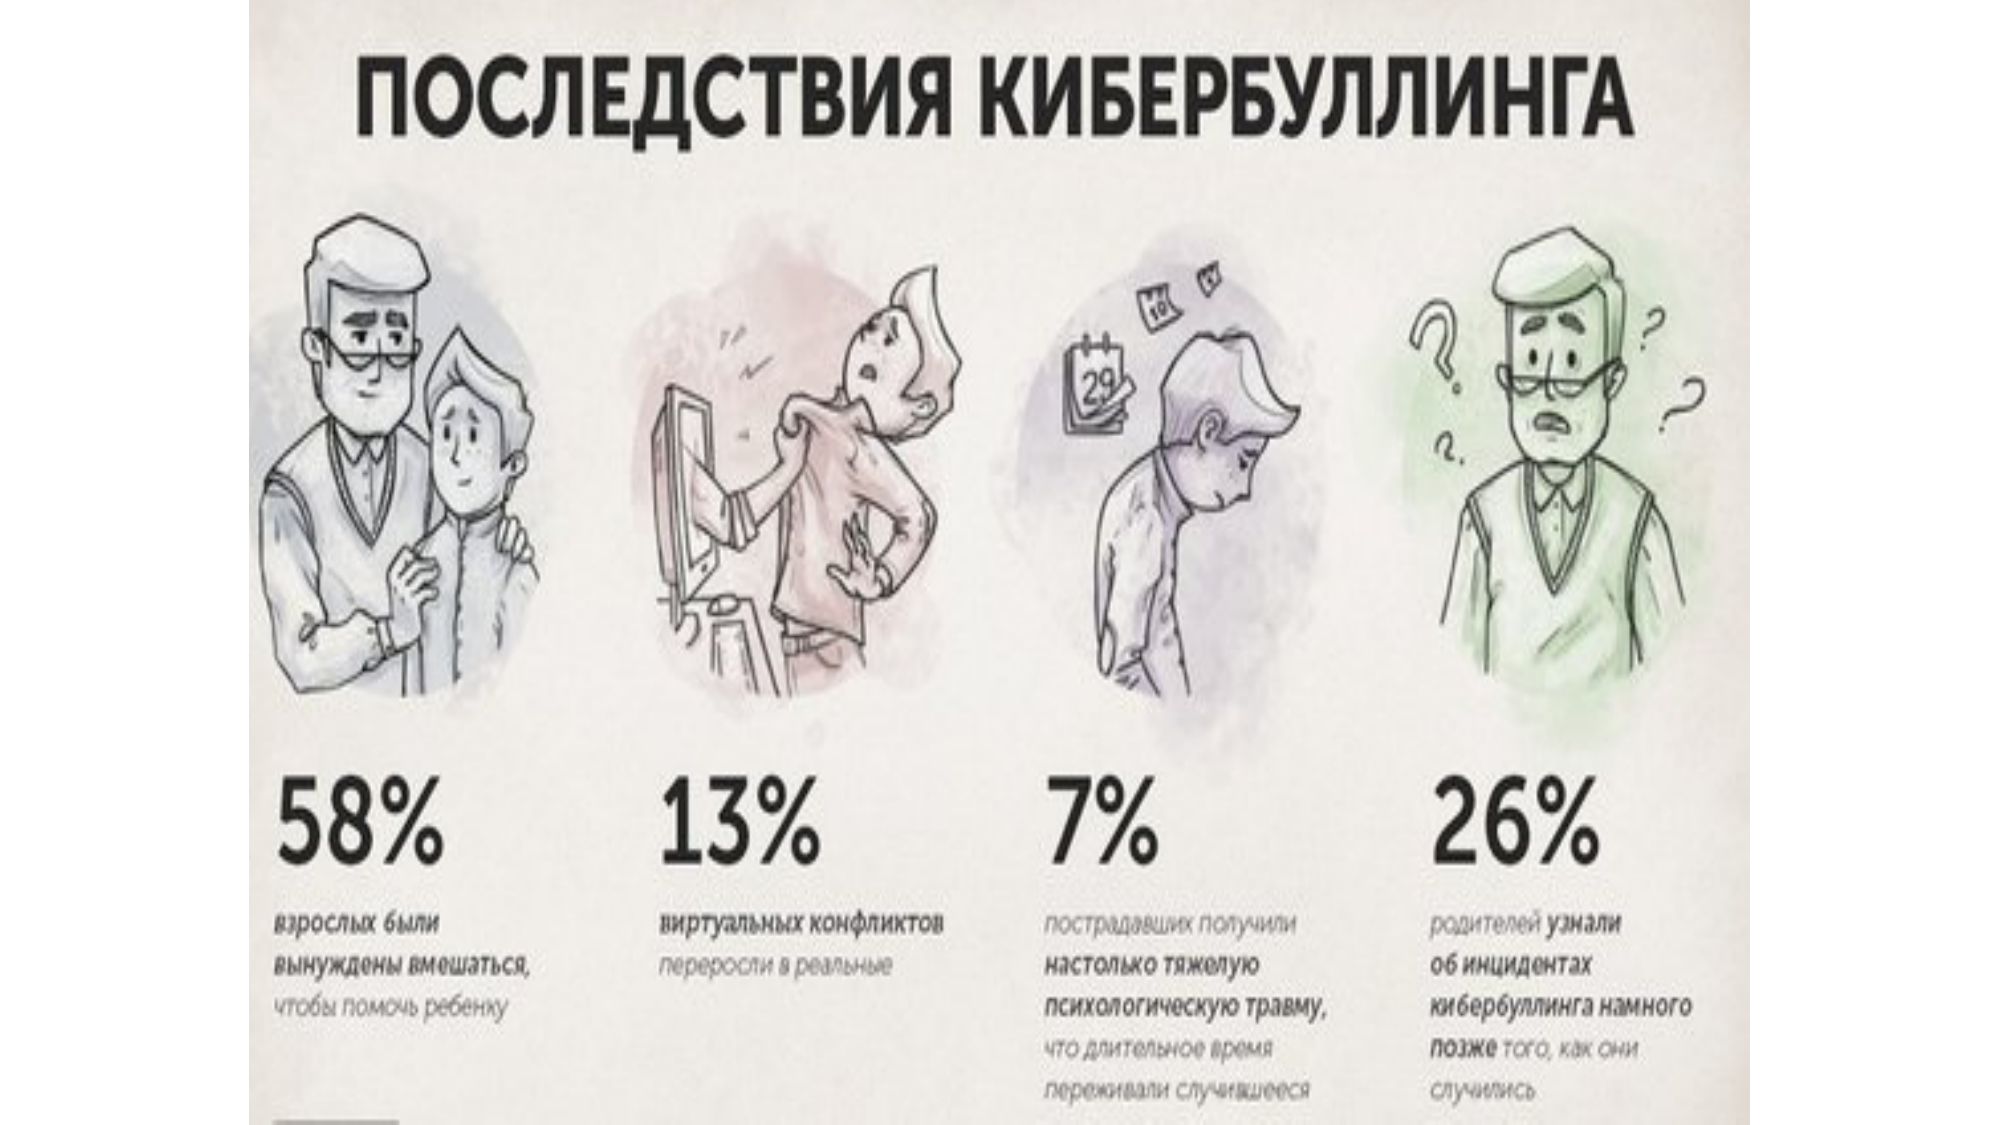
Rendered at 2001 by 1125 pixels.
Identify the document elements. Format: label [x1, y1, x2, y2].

picture [249, 0, 1750, 1125]
